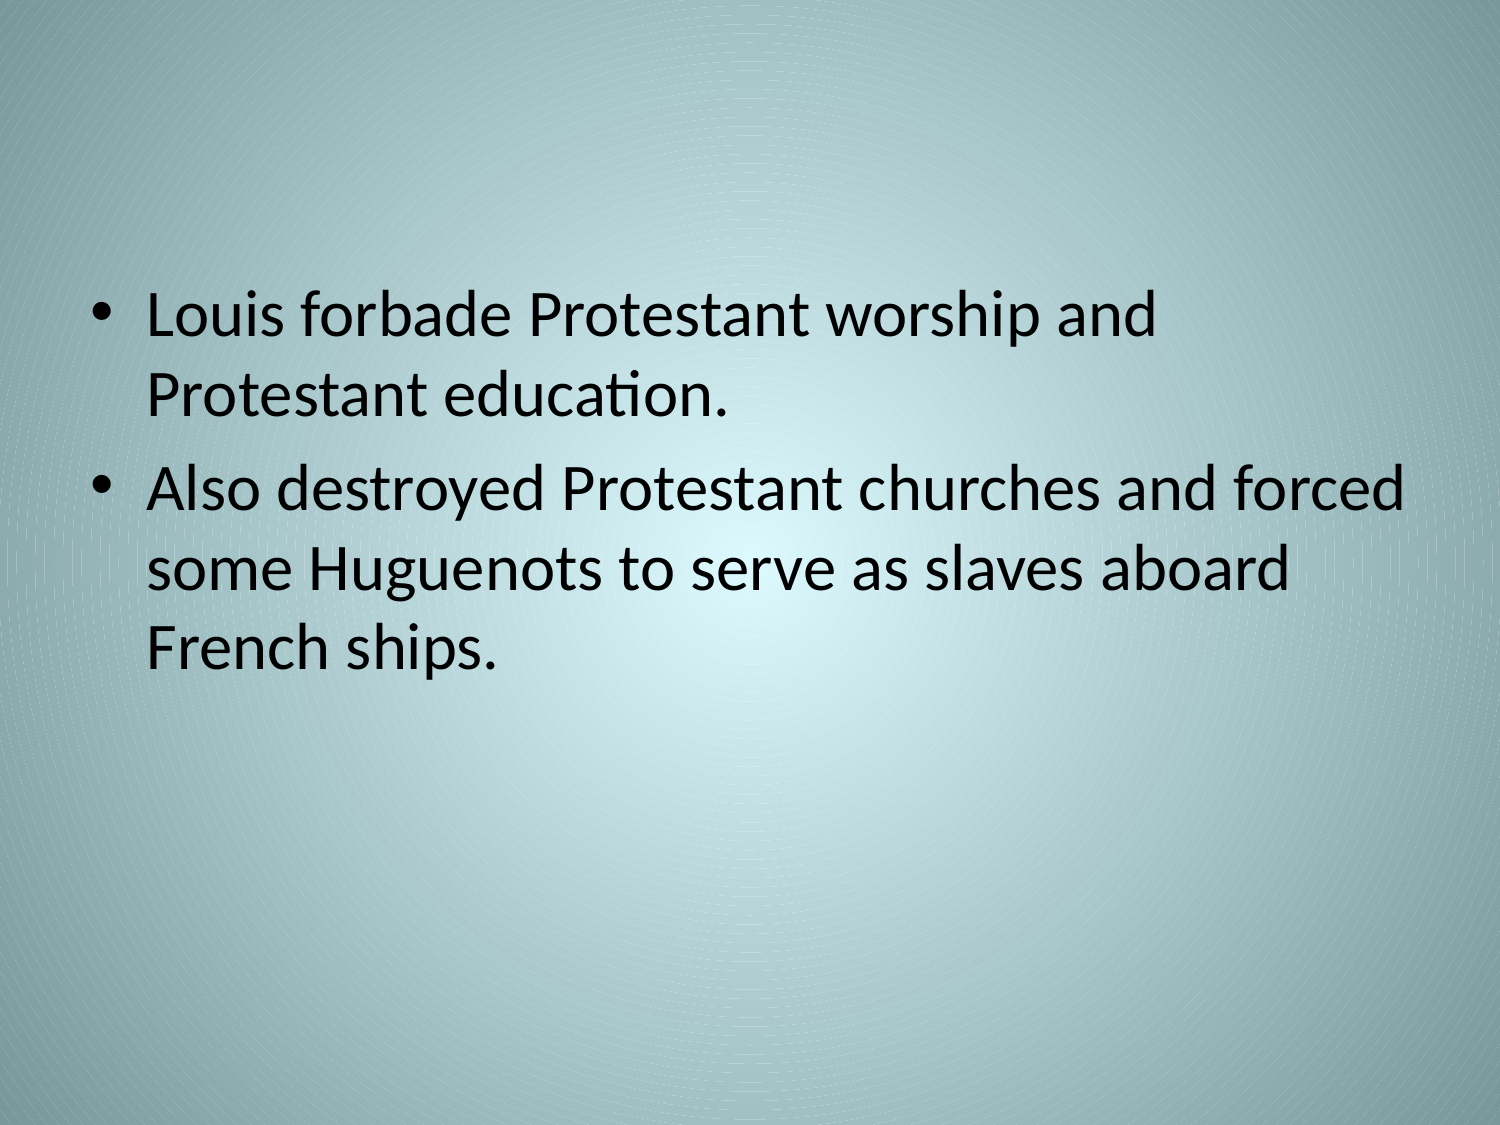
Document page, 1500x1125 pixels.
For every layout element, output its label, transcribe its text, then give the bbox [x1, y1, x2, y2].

list Louis forbade Protestant worship and Protestant education. Also destroyed Protestant churches and forced some Huguenots to serve as slaves aboard French ships. [75, 262, 1425, 1005]
